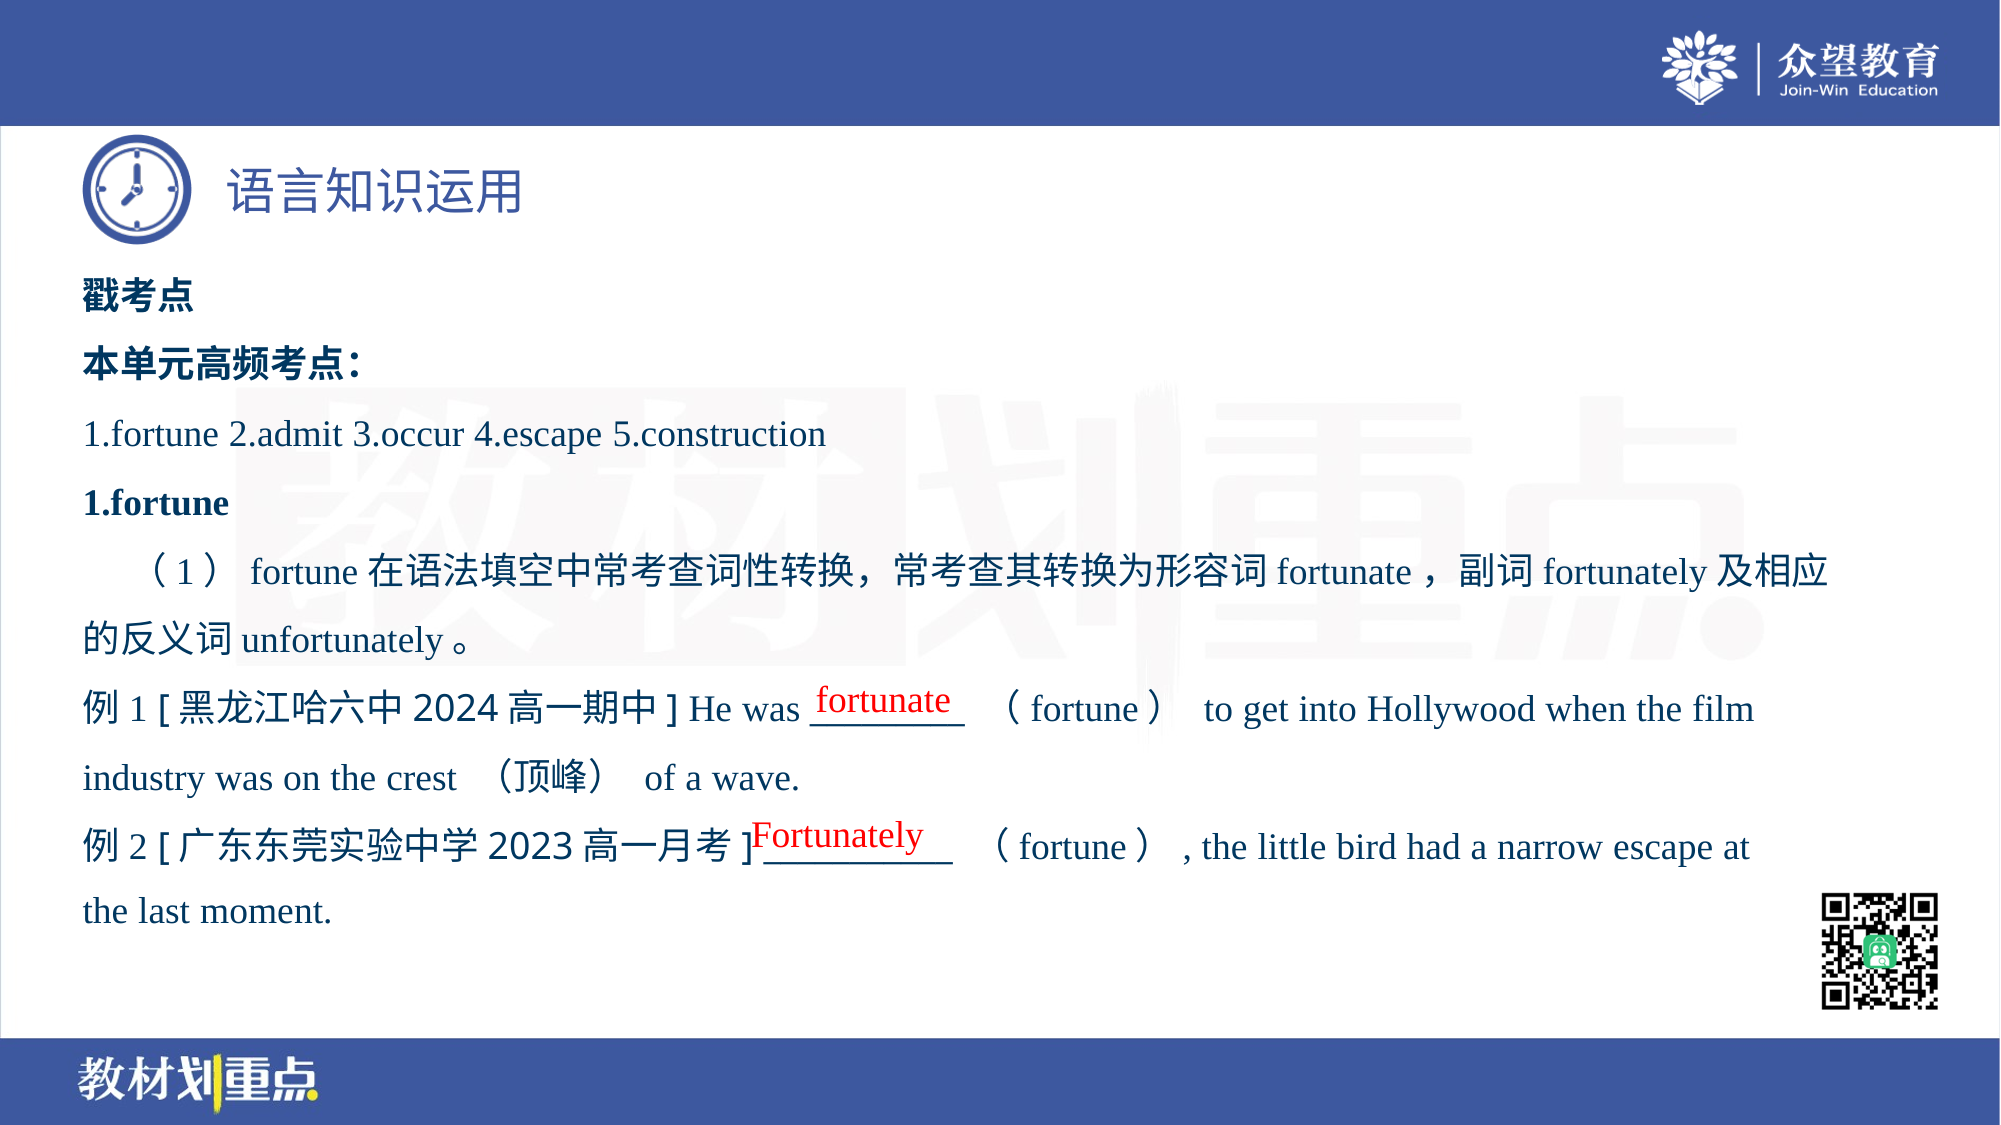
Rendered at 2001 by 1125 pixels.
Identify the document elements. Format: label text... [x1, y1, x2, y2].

text_box 戳考点 本单元高频考点： 1.fortune 2.admit 3.occur 4.escape 5.construction 1.fortune （1）fortune在语法填空中常考查词性转换，常考查其转换为形容词fortunate，副词fortunately及相应 的反义词unfortunately。 例1 [黑龙江哈六中2024高一期中] He was _________ （fortune） to get into Hollywood when the film industry was on the crest （顶峰） of a wave. 例2 [广东东莞实验中学2023高一月考] ___________ （fortune）, the little bird had a narrow escape at the last moment. [82, 248, 1817, 925]
picture [0, 0, 2000, 1125]
text_box Fortunately [737, 790, 938, 849]
text_box fortunate [802, 655, 965, 714]
